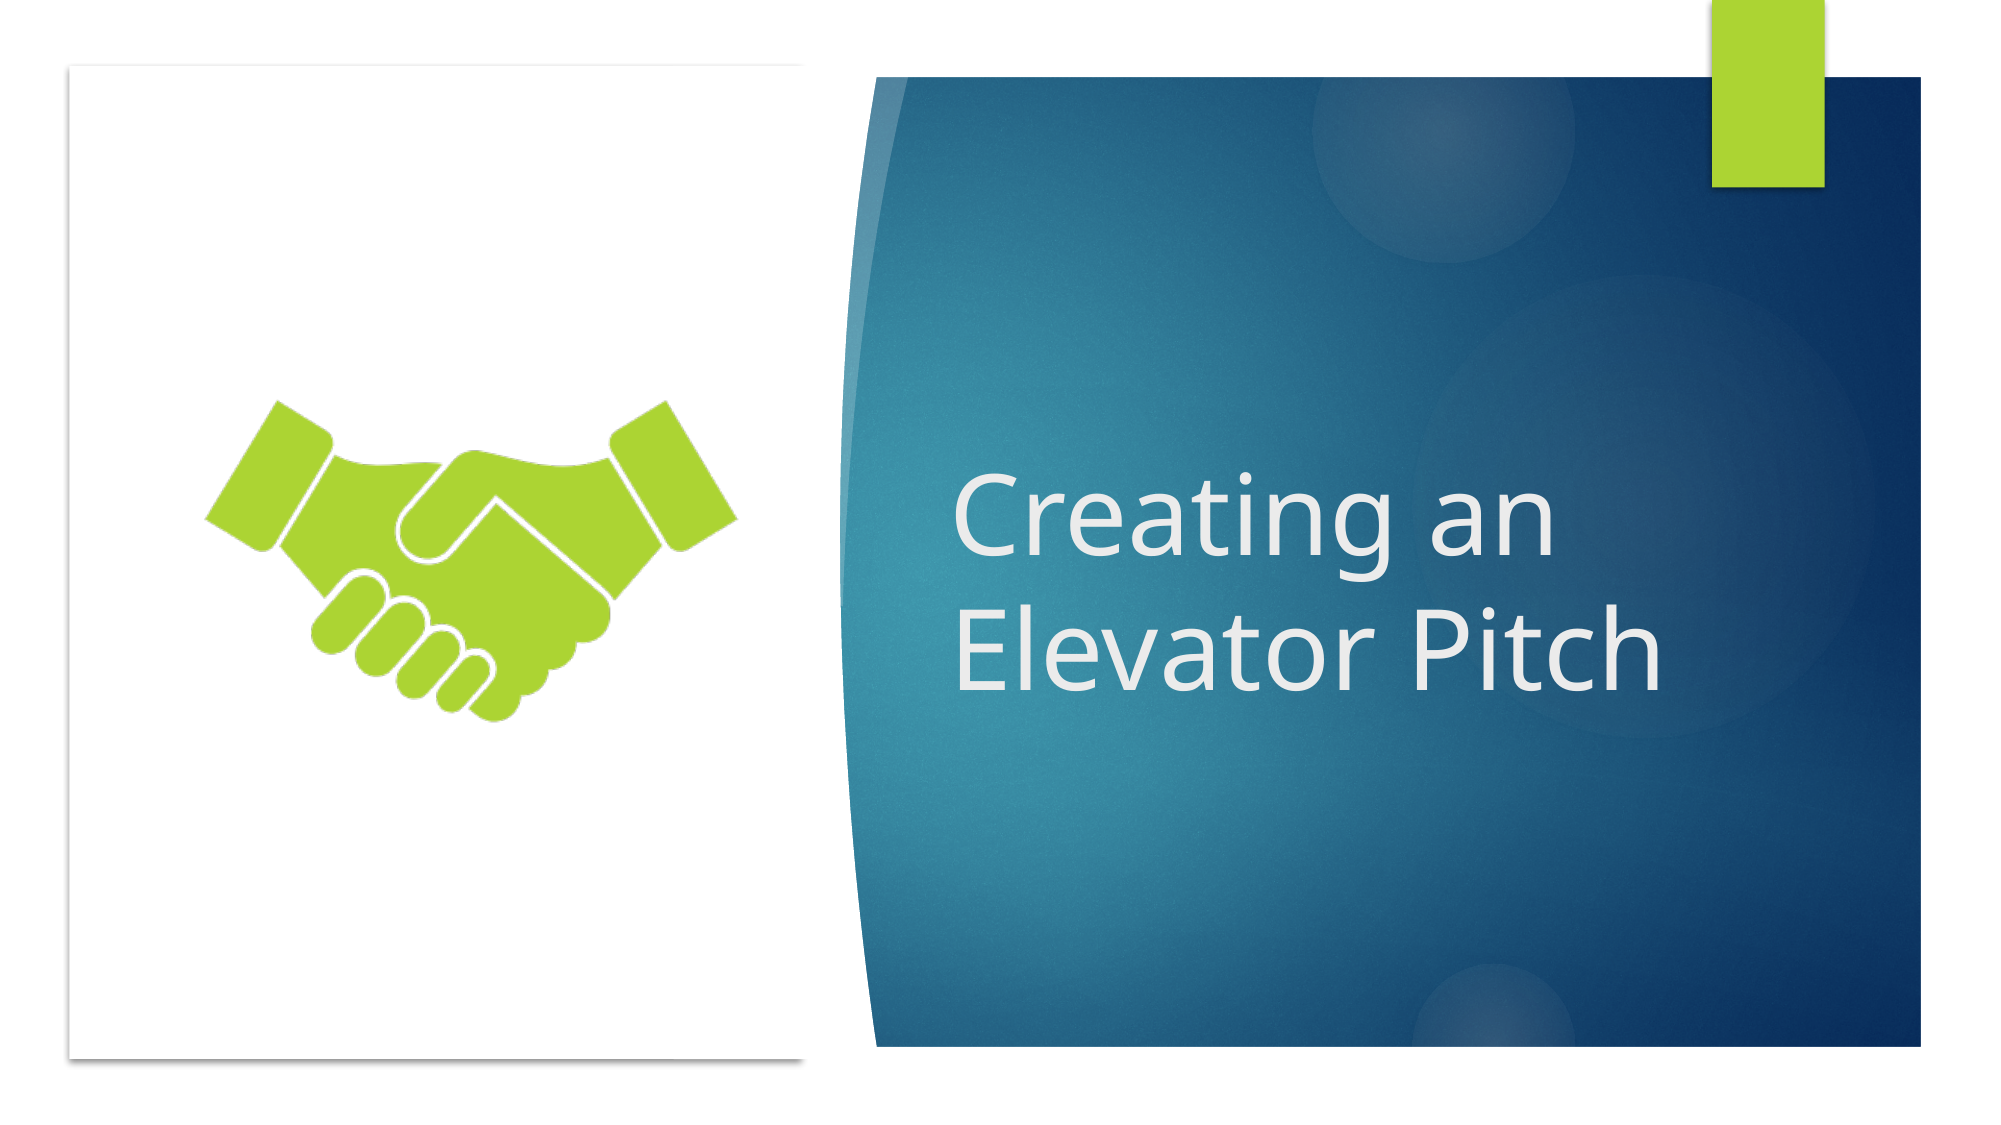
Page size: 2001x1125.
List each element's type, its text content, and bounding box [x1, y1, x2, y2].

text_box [69, 64, 889, 1060]
title Creating an Elevator Pitch [934, 203, 1825, 721]
picture [181, 272, 761, 852]
